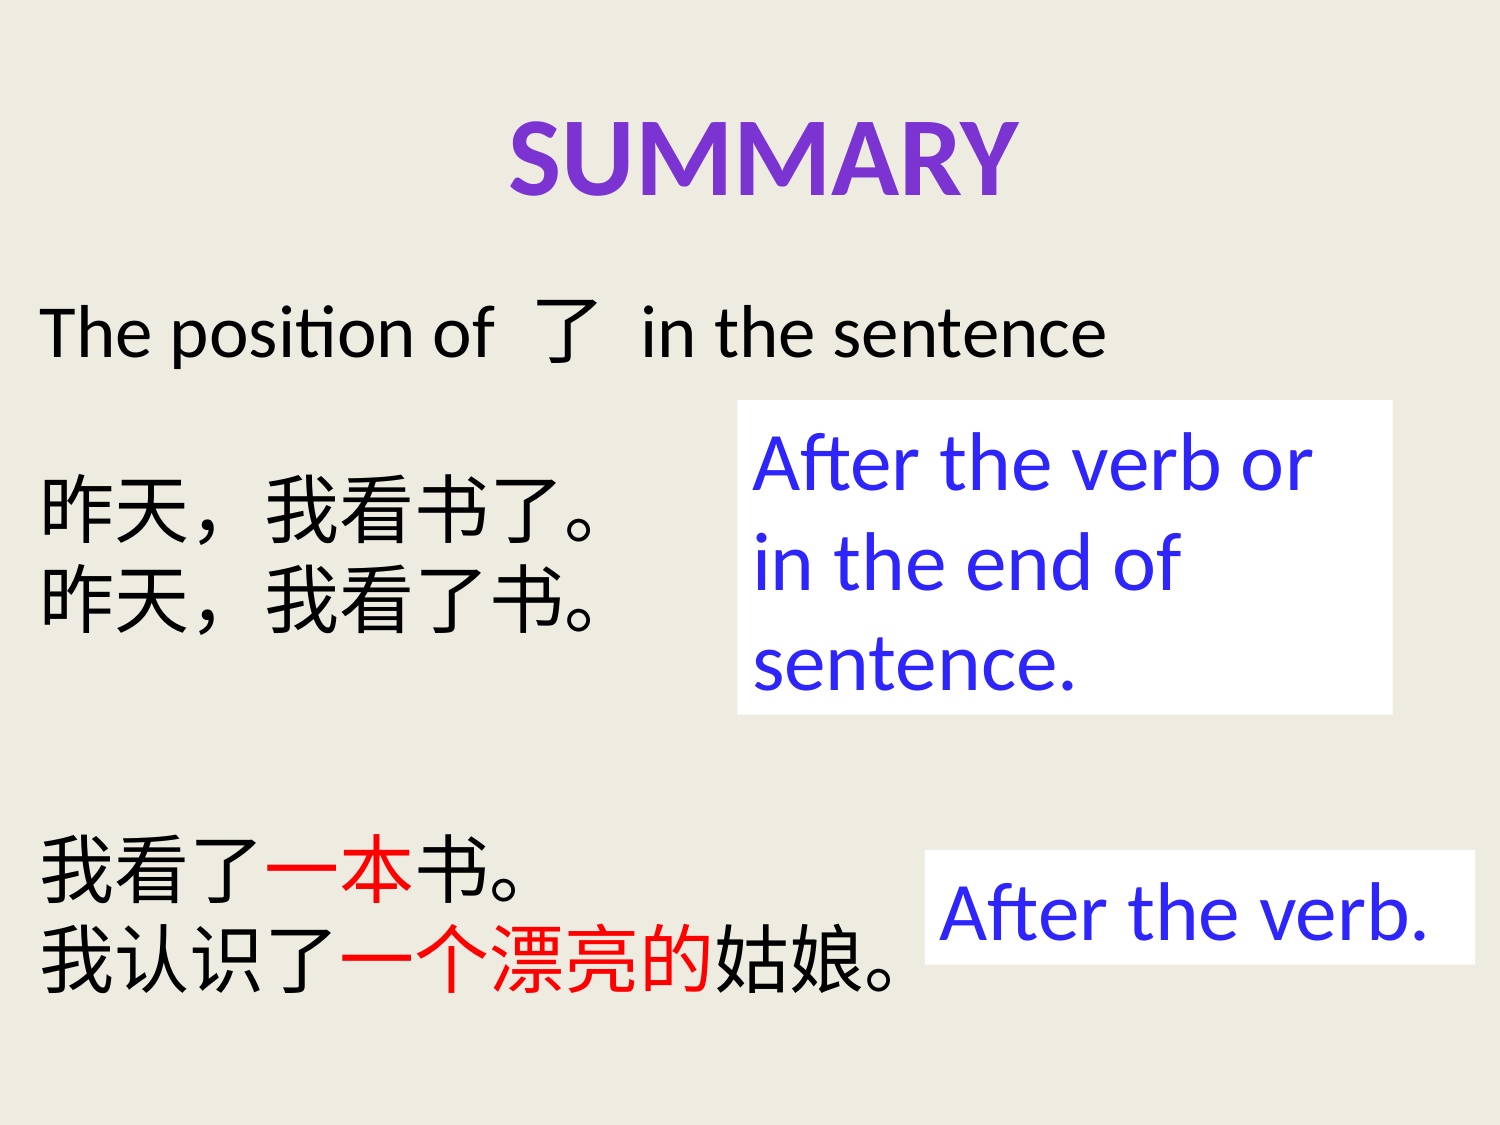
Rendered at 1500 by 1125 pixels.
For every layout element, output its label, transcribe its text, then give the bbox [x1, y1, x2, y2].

text_box After the verb or in the end of sentence. [737, 399, 1393, 715]
text_box The position of 了 in the sentence 昨天，我看书了。 昨天，我看了书。 我看了一本书。 我认识了一个漂亮的姑娘。 [24, 274, 1275, 1125]
text_box Summary [493, 74, 1035, 225]
text_box After the verb. [924, 849, 1475, 965]
